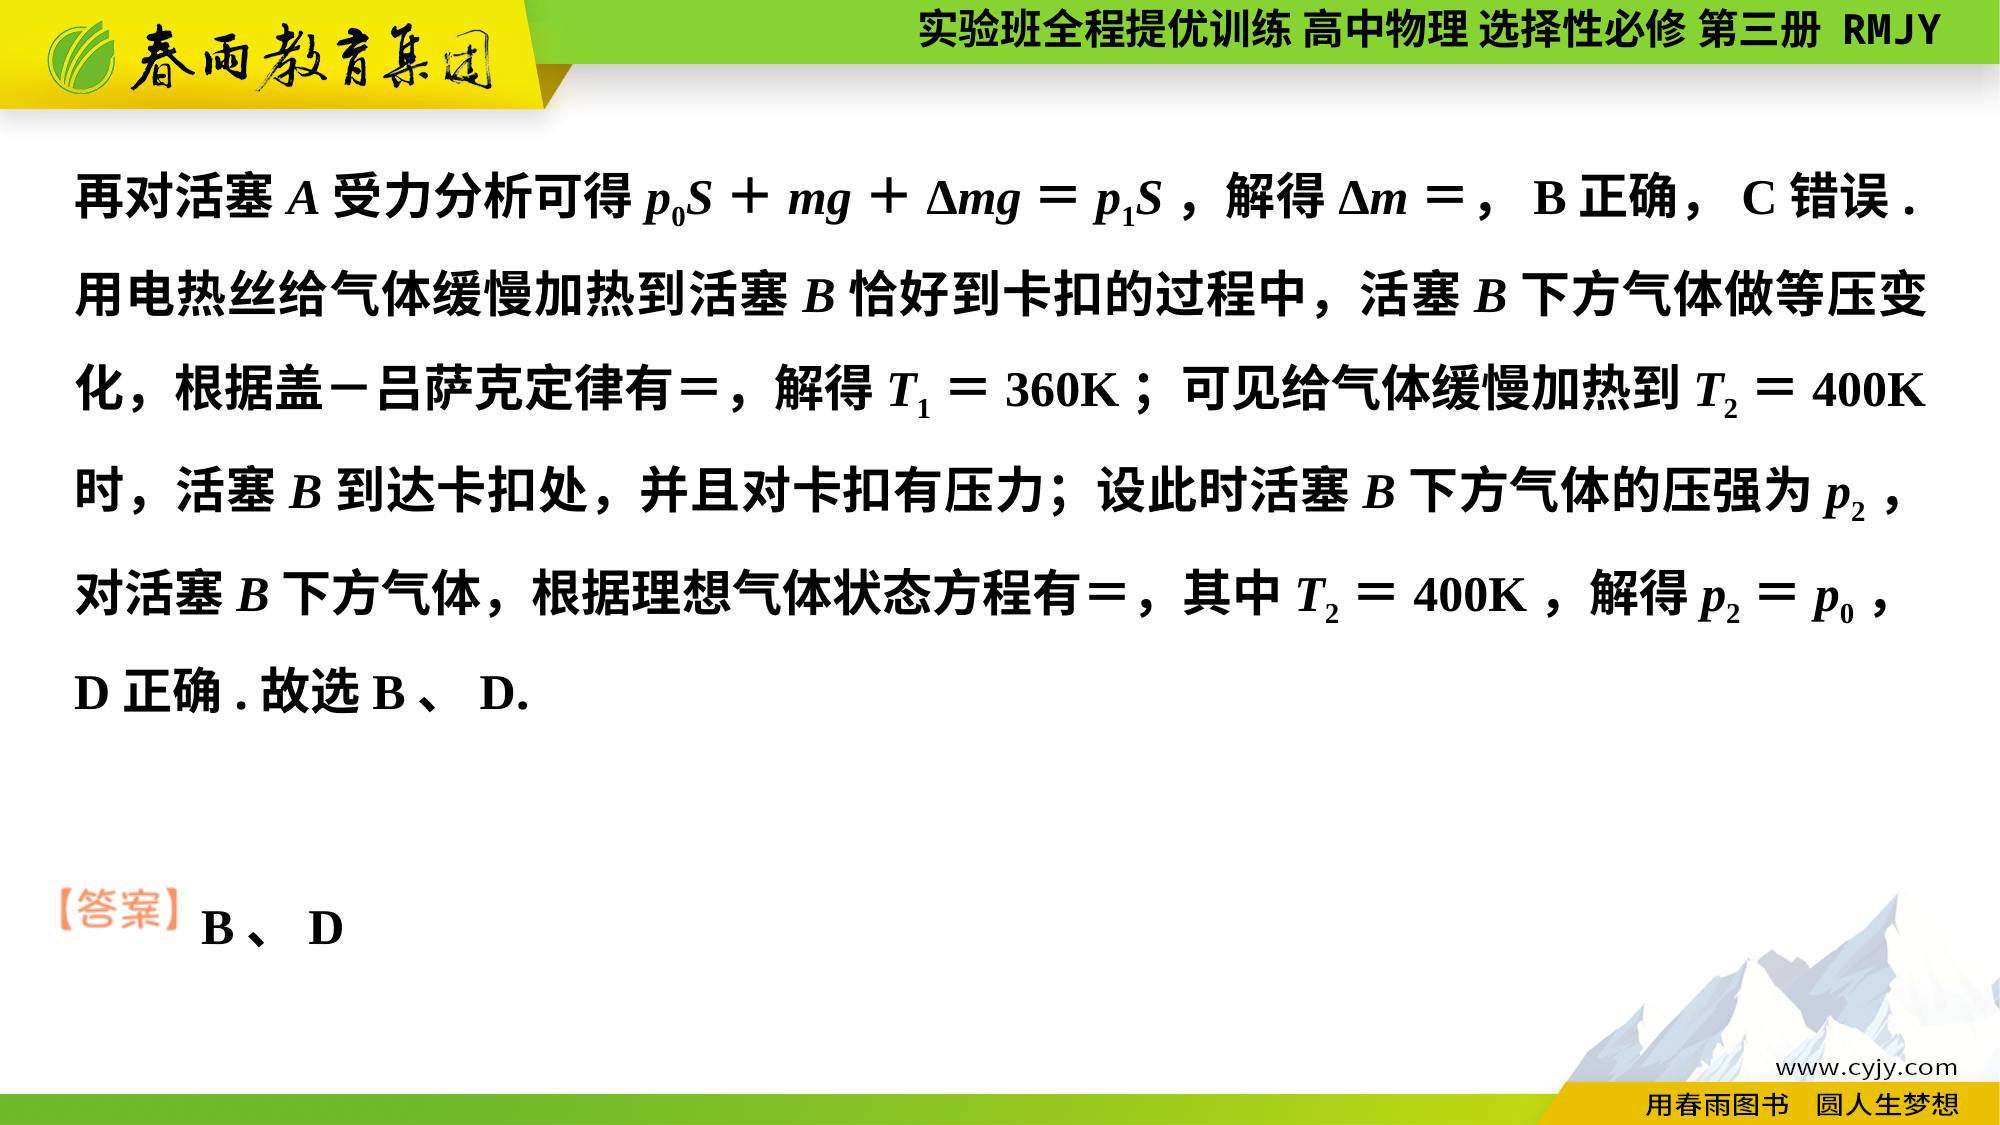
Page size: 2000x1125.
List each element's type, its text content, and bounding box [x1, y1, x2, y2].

text_box B、D [56, 857, 466, 962]
picture [0, 0, 2000, 1125]
